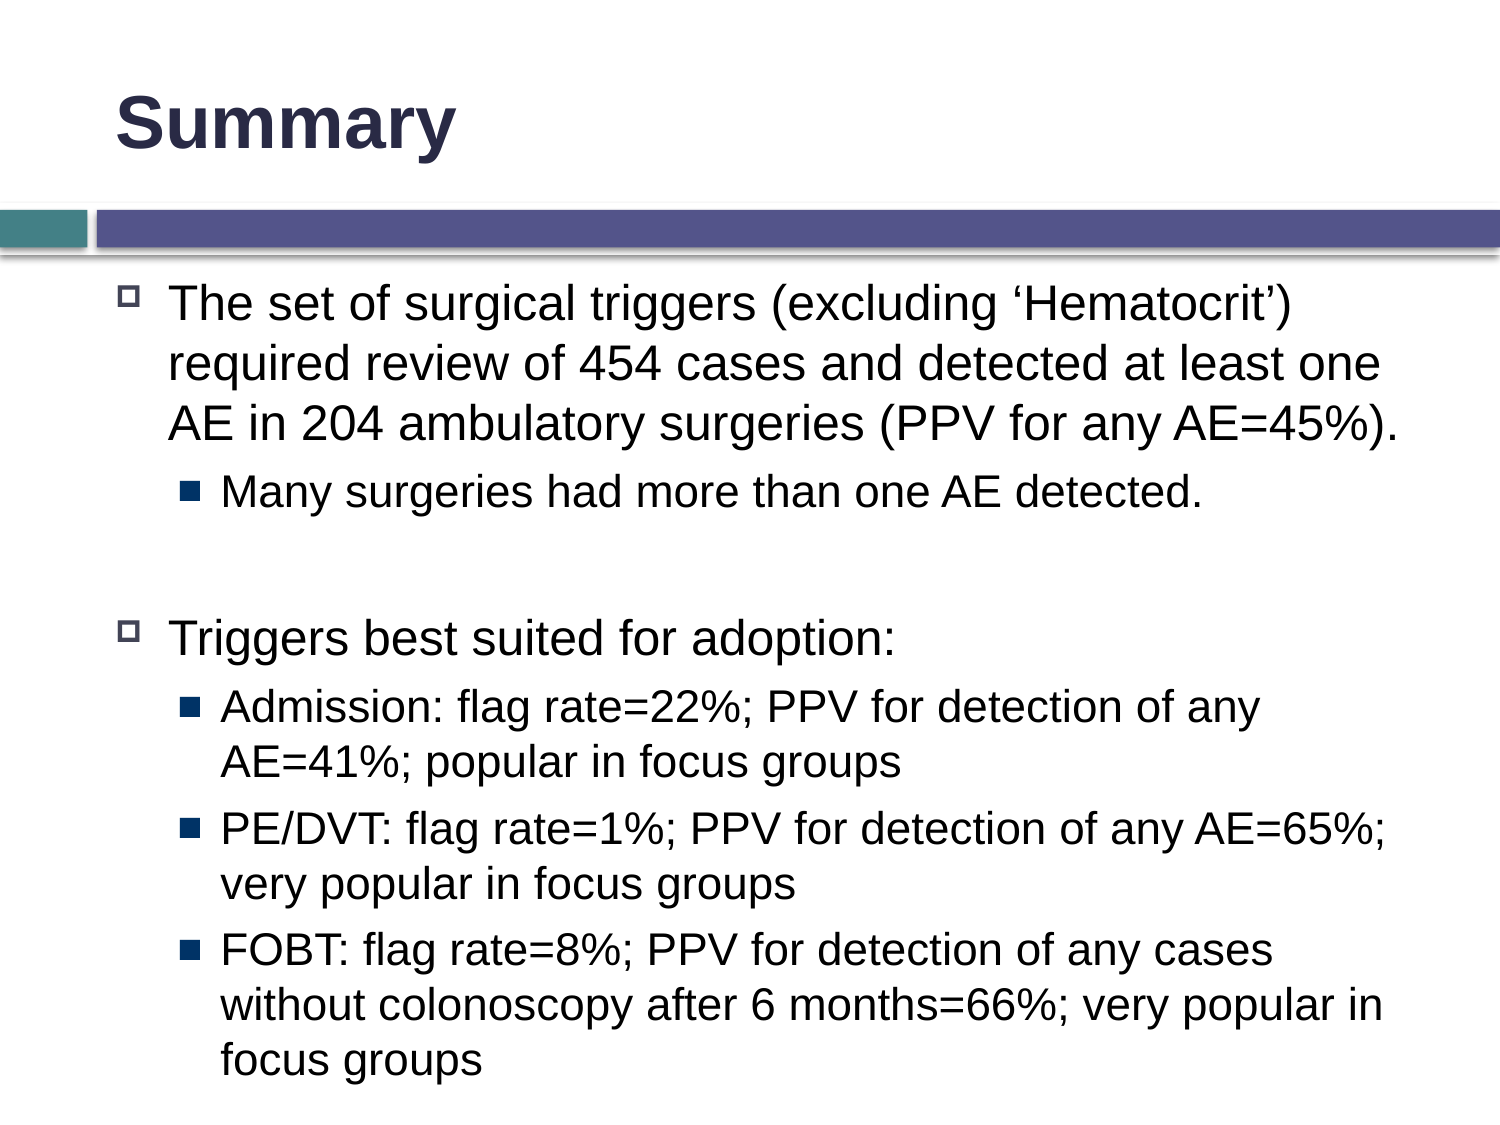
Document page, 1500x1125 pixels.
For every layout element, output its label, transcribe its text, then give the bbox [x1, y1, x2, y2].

picture [175, 692, 200, 717]
picture [175, 935, 200, 960]
title Summary [100, 37, 1439, 201]
picture [175, 813, 200, 838]
picture [175, 476, 200, 501]
list The set of surgical triggers (excluding ‘Hematocrit’) required review of 454 cases and detected at least one AE in 204 ambulatory surgeries (PPV for any AE=45%). Many surgeries had more than one AE detected. Triggers best suited for adoption: Admission: flag rate=22%; PPV for detection of any AE=41%; popular in focus groups PE/DVT: flag rate=1%; PPV for detection of any AE=65%; very popular in focus groups FOBT: flag rate=8%; PPV for detection of any cases without colonoscopy after 6 months=66%; very popular in focus groups [100, 262, 1439, 1001]
